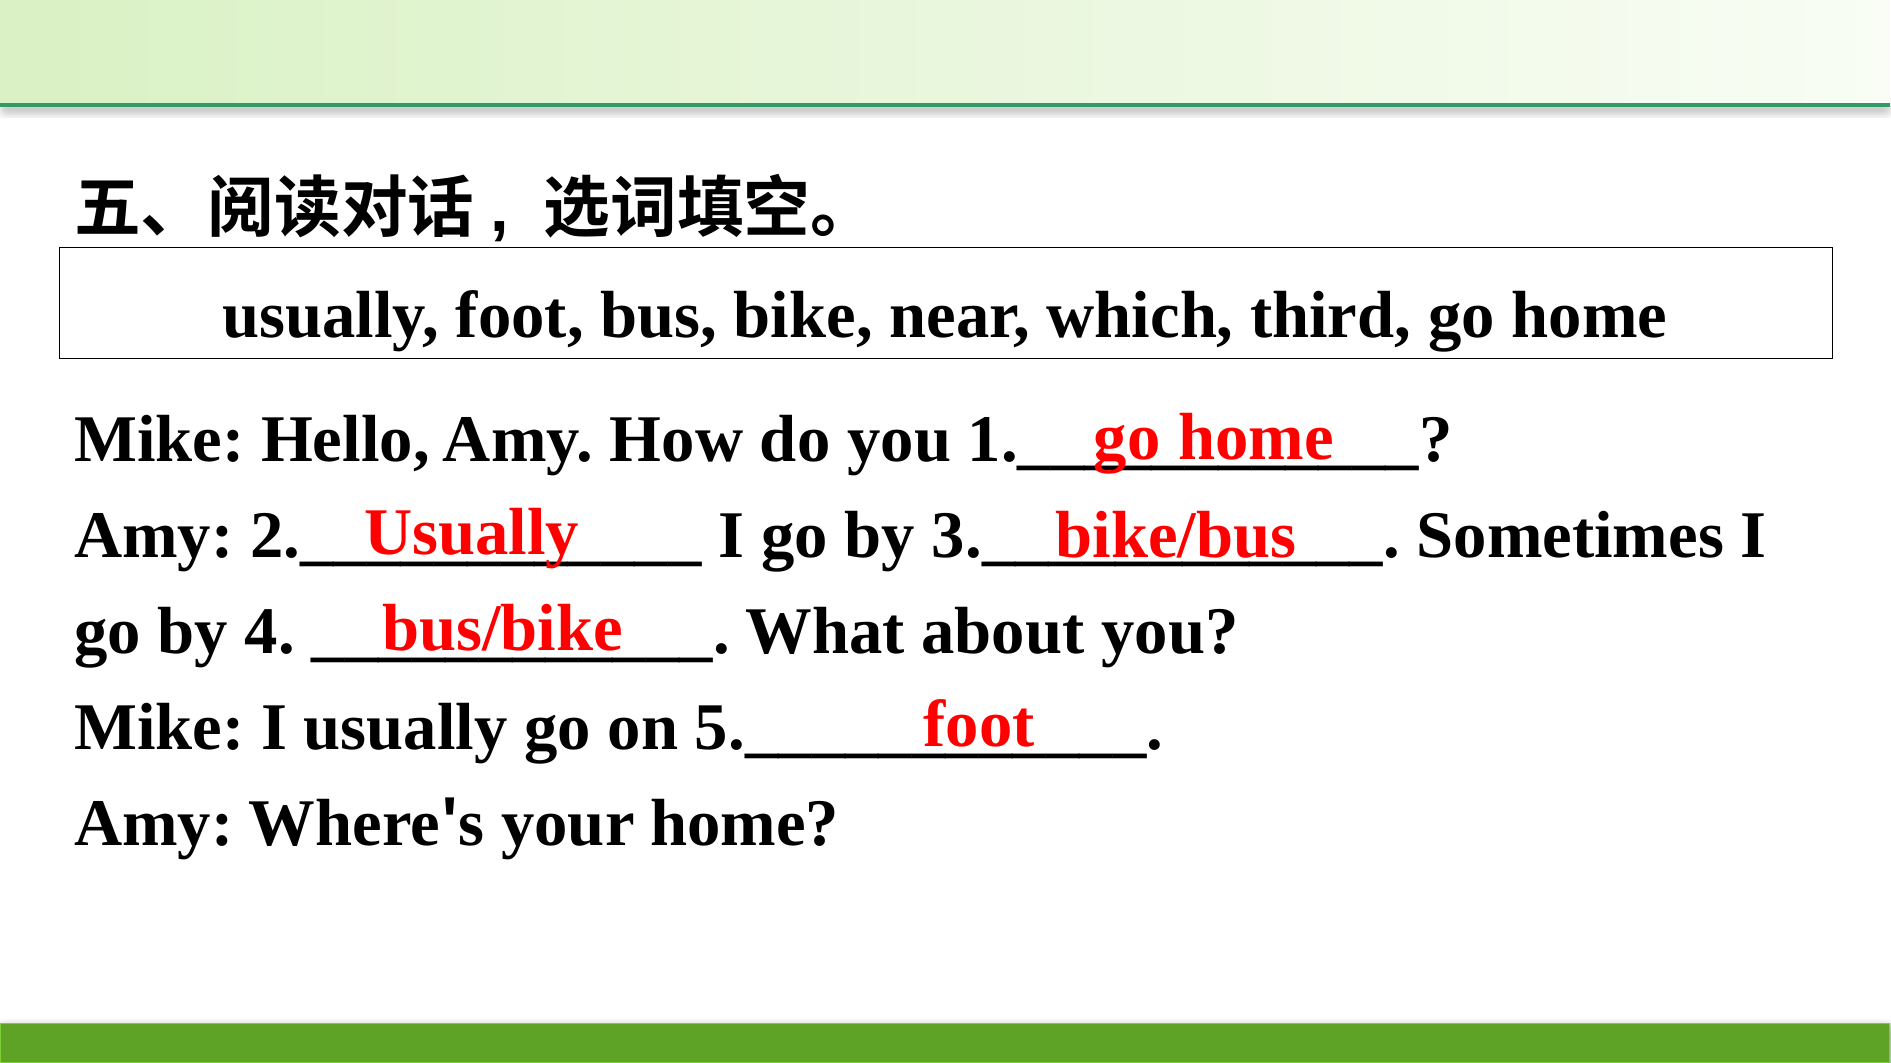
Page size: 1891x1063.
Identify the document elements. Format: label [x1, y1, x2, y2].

text_box [59, 141, 1833, 872]
